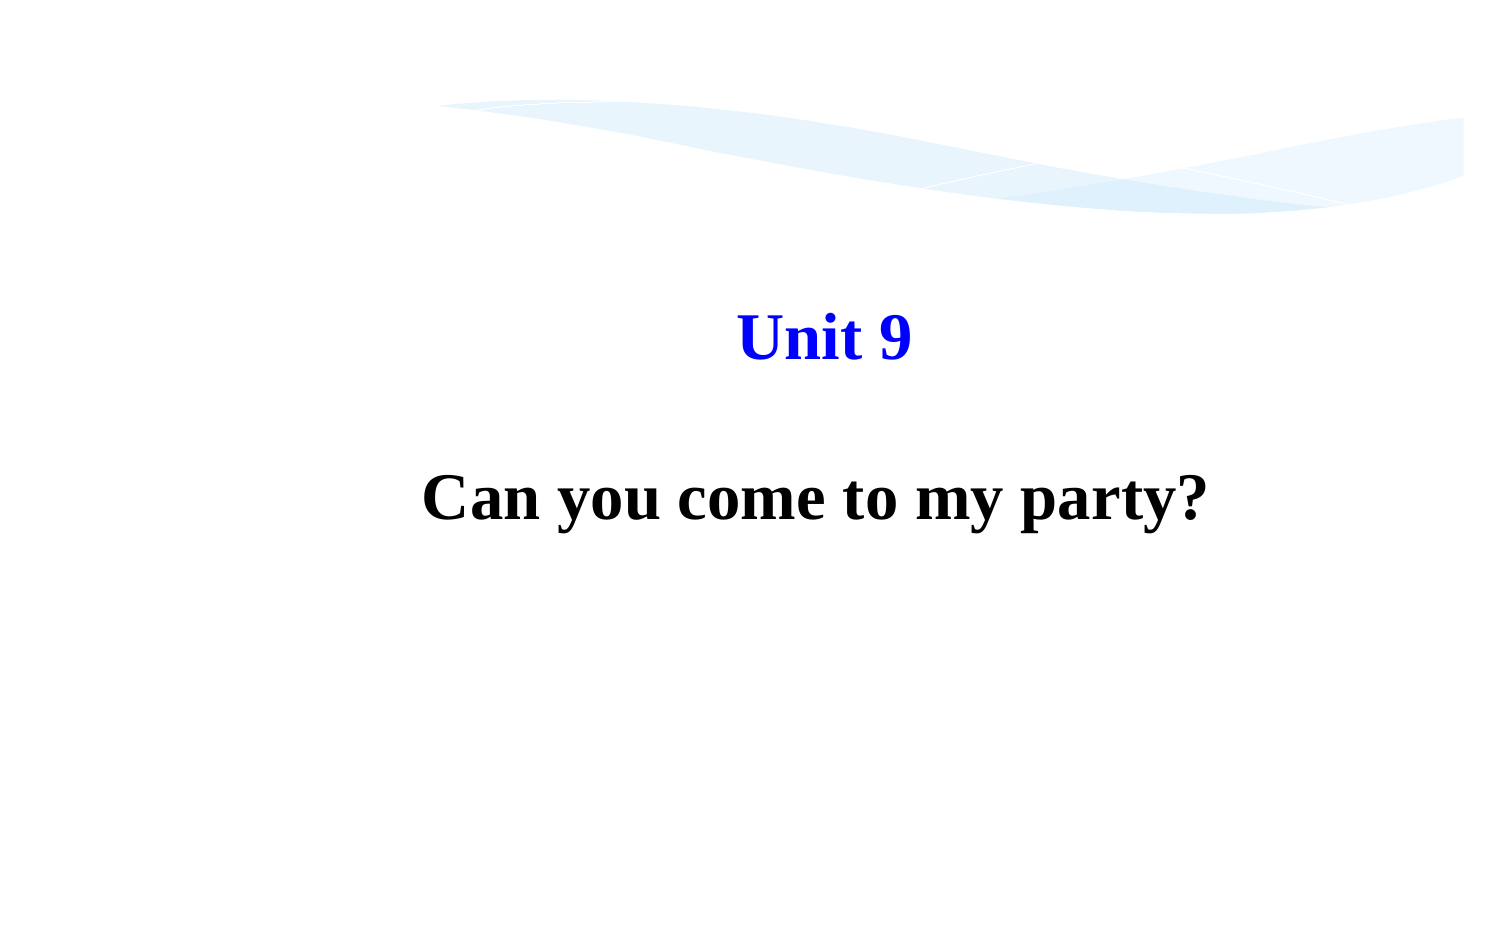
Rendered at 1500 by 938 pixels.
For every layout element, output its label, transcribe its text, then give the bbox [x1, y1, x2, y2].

text_box Unit 9 Can you come to my party? [216, 205, 1434, 540]
